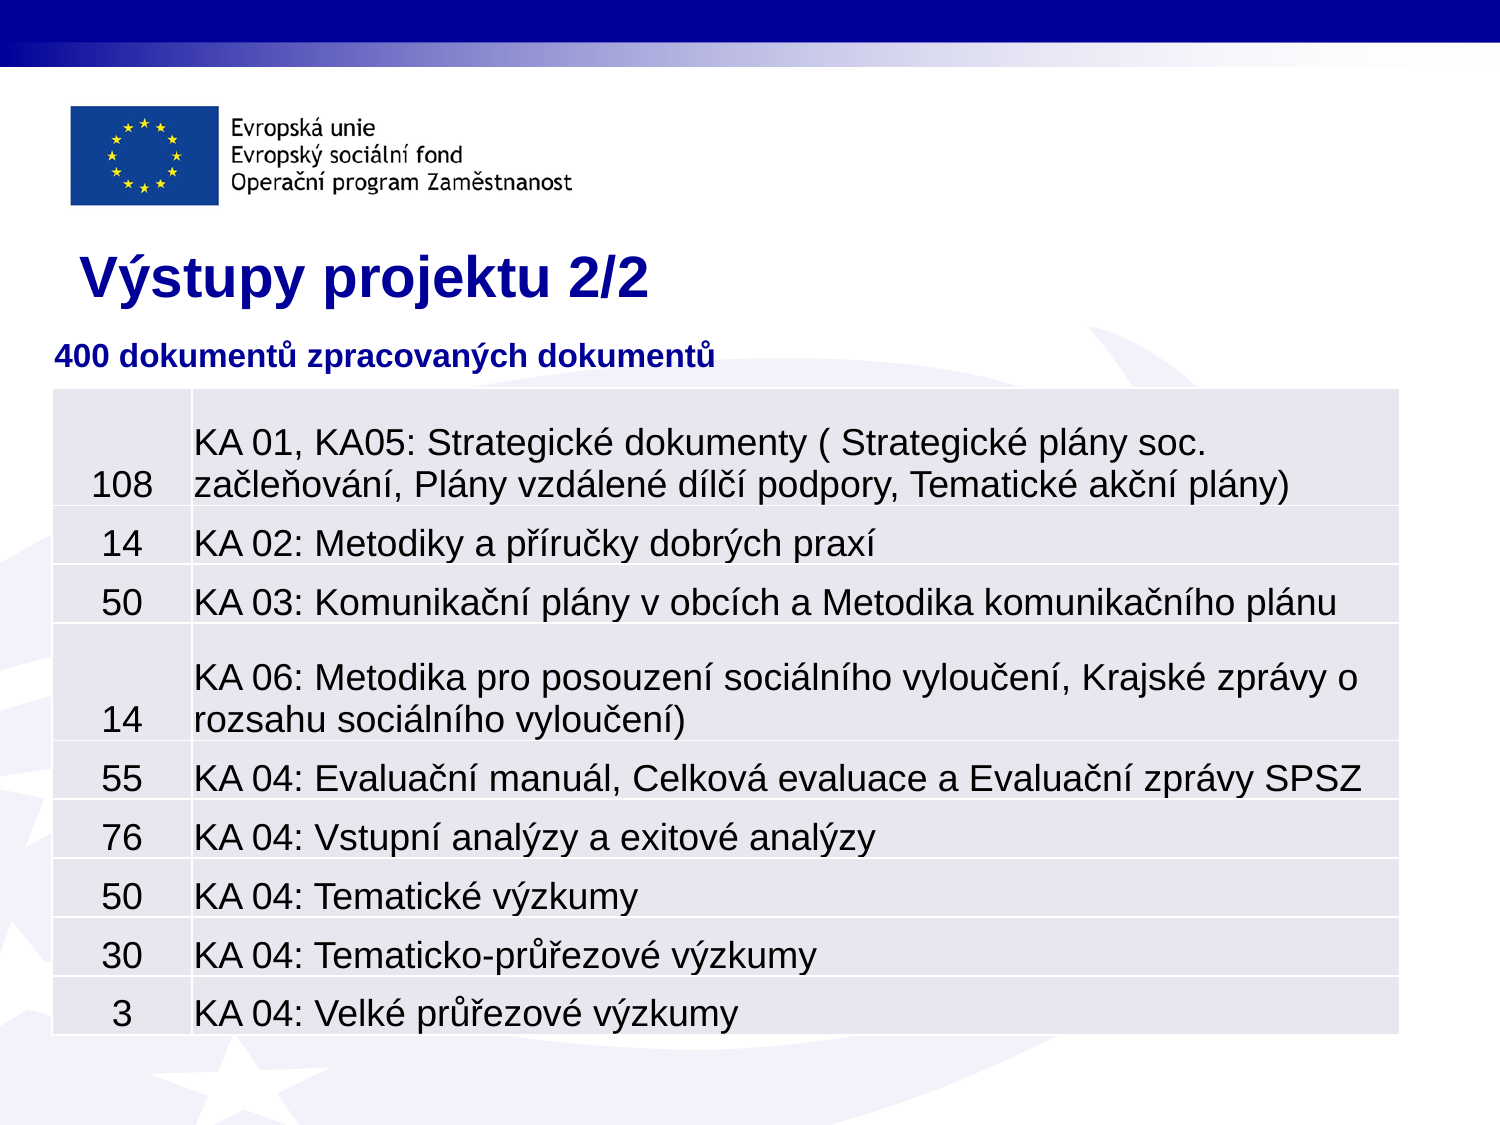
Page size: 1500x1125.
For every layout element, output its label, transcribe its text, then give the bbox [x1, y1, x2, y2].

picture [41, 79, 597, 237]
table_cell 55 [53, 741, 191, 798]
table_cell KA 03: Komunikační plány v obcích a Metodika komunikačního plánu [193, 565, 1399, 622]
title Výstupy projektu 2/2 [64, 231, 1436, 327]
table_cell KA 04: Evaluační manuál, Celková evaluace a Evaluační zprávy SPSZ [193, 741, 1399, 798]
table_cell KA 02: Metodiky a příručky dobrých praxí [193, 506, 1399, 563]
table_cell KA 04: Tematické výzkumy [193, 859, 1399, 916]
table_cell KA 06: Metodika pro posouzení sociálního vyloučení, Krajské zprávy o rozsahu sociálního vyloučení) [193, 624, 1399, 740]
table_cell 3 [53, 977, 191, 1034]
table_cell 30 [53, 918, 191, 975]
table_cell 76 [53, 800, 191, 857]
table_cell 14 [53, 506, 191, 563]
table_cell KA 04: Tematicko-průřezové výzkumy [193, 918, 1399, 975]
table_header KA 01, KA05: Strategické dokumenty ( Strategické plány soc. začleňování, Plány vzdálené dílčí podpory, Tematické akční plány) [193, 389, 1399, 505]
table_cell KA 04: Velké průřezové výzkumy [193, 977, 1399, 1034]
table_cell 50 [53, 859, 191, 916]
list 400 dokumentů zpracovaných dokumentů [39, 326, 1410, 389]
table_header 108 [53, 389, 191, 505]
table_cell 14 [53, 624, 191, 740]
table_cell 50 [53, 565, 191, 622]
table_cell KA 04: Vstupní analýzy a exitové analýzy [193, 800, 1399, 857]
